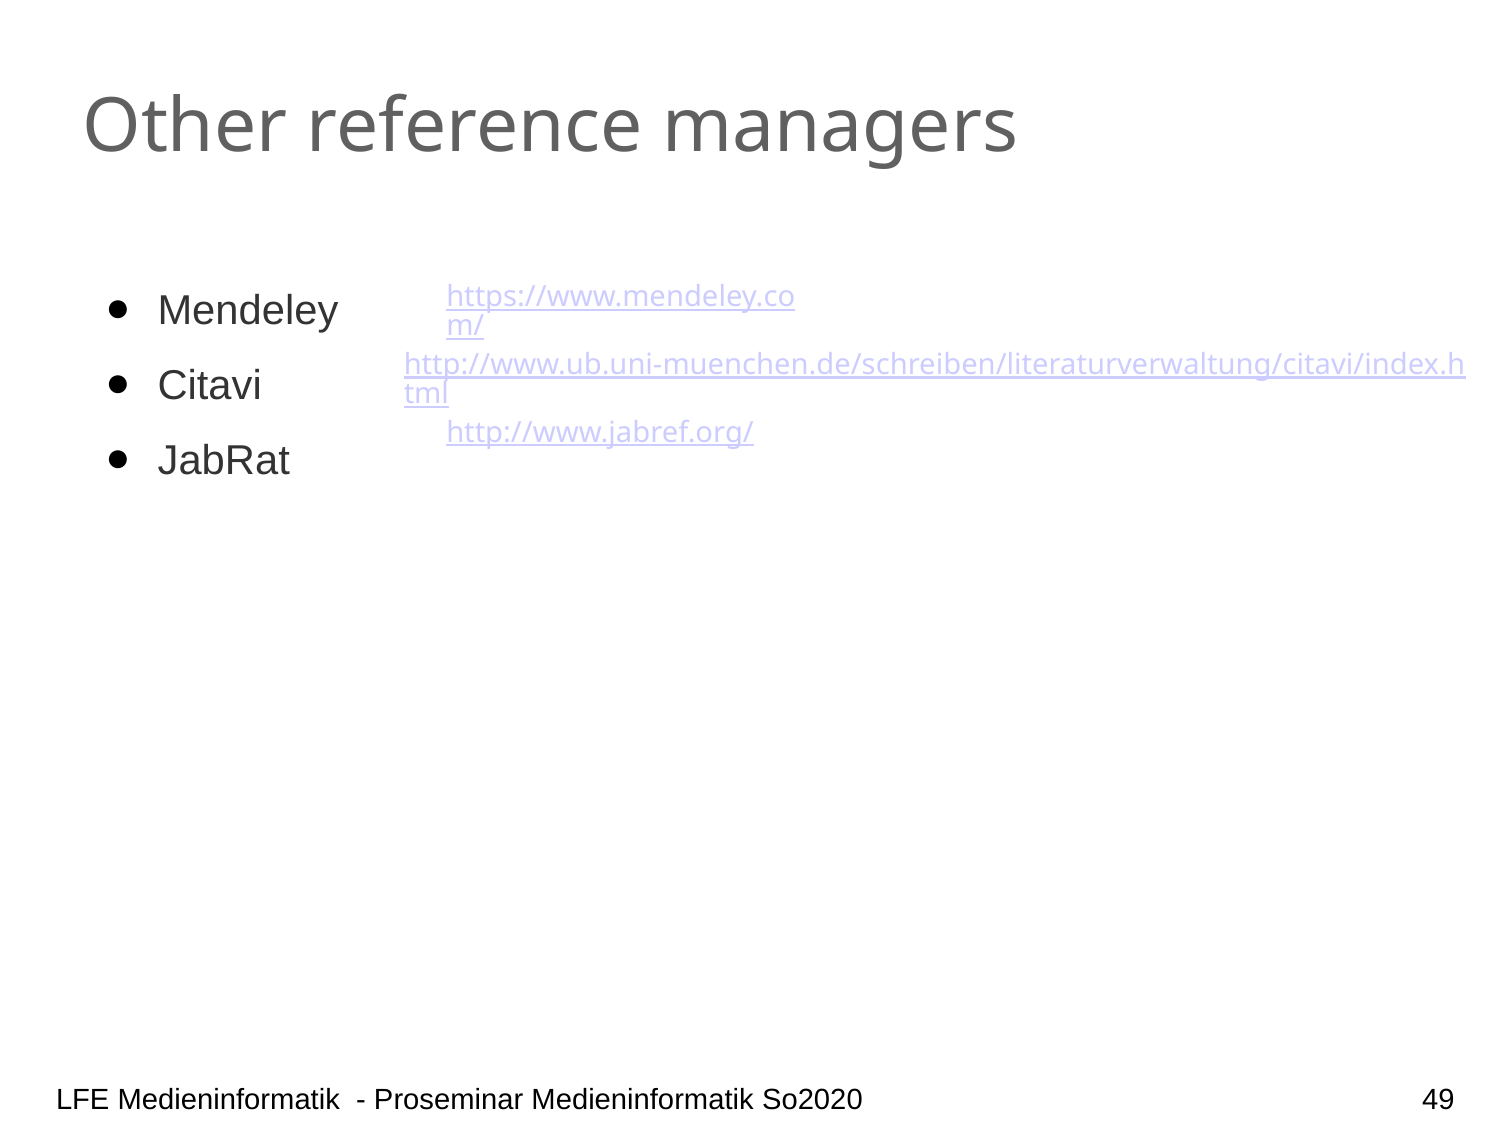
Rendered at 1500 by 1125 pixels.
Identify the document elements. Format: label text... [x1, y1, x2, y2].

text_box http://www.jabref.org/ [438, 405, 770, 456]
slide_number 49 [1412, 1072, 1463, 1121]
title Other reference managers [75, 28, 1425, 216]
text_box http://www.ub.uni-muenchen.de/schreiben/literaturverwaltung/citavi/index.html [396, 337, 1484, 389]
text_box https://www.mendeley.com/ [438, 269, 825, 321]
list Mendeley Citavi JabRat [75, 249, 1425, 1005]
